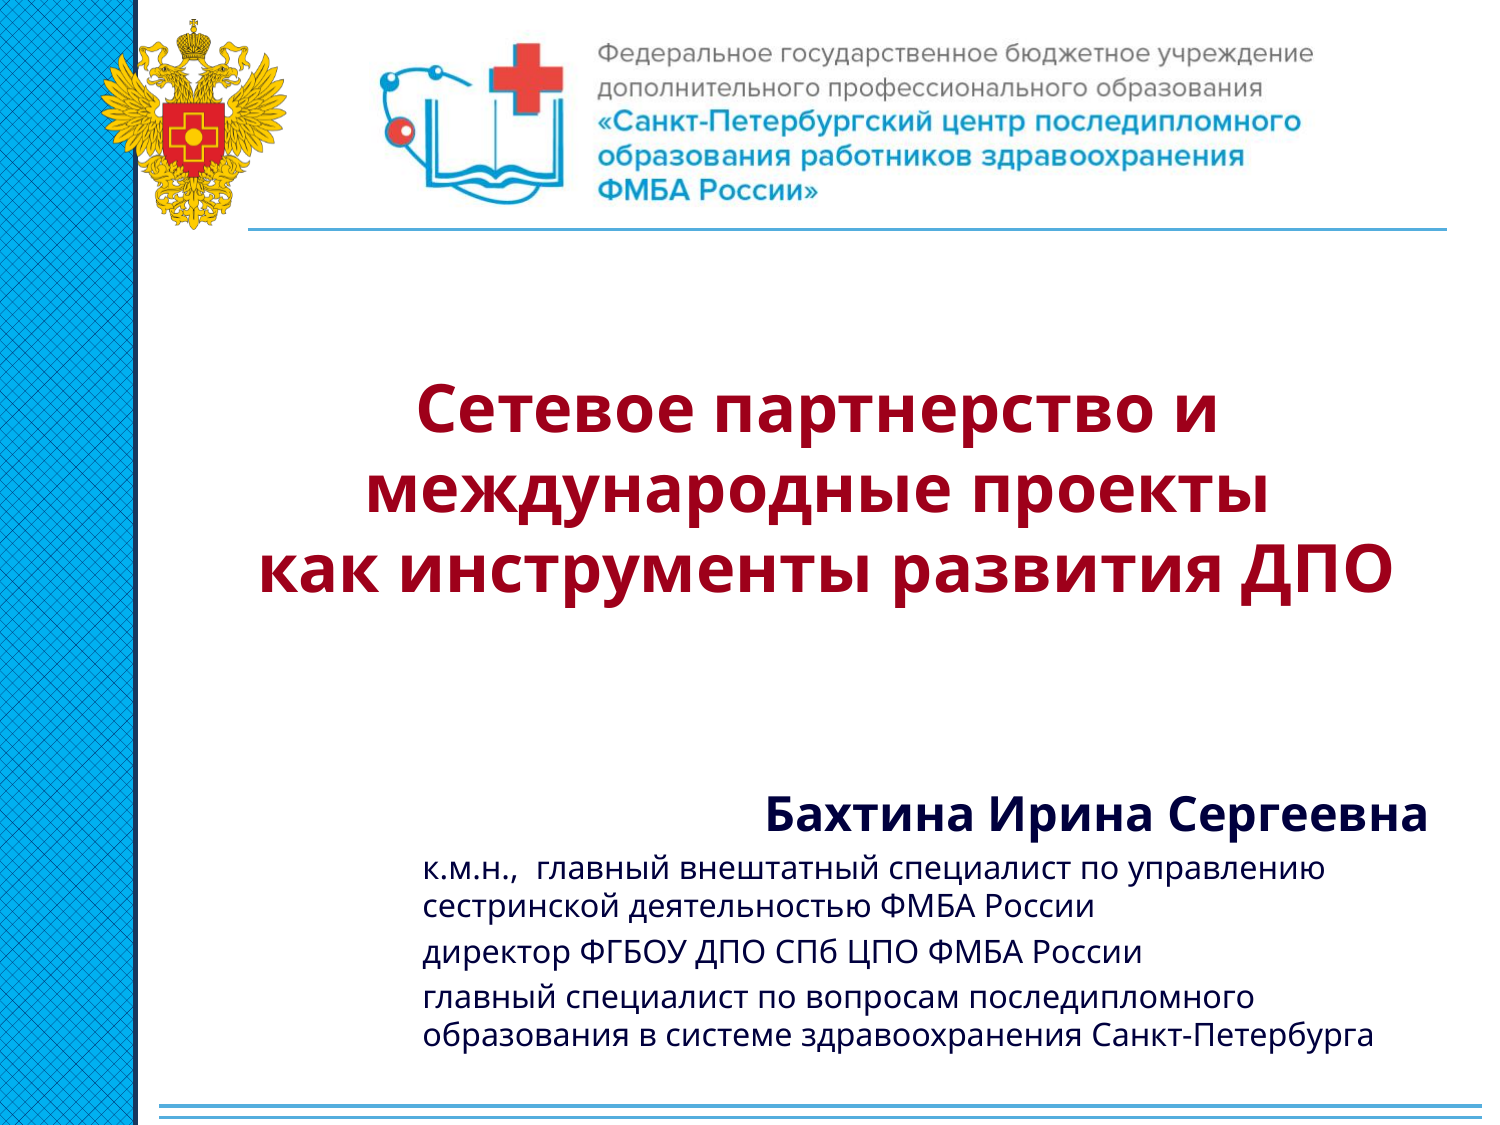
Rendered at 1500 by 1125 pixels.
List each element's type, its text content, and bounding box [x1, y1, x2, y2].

picture [102, 19, 287, 230]
picture [369, 14, 1326, 223]
subtitle Бахтина Ирина Сергеевна к.м.н., главный внештатный специалист по управлению сестринской деятельностью ФМБА России директор ФГБОУ ДПО СПб ЦПО ФМБА России главный специалист по вопросам последипломного образования в системе здравоохранения Санкт-Петербурга [407, 774, 1458, 1063]
title Сетевое партнерство и международные проекты как инструменты развития ДПО [194, 302, 1459, 669]
